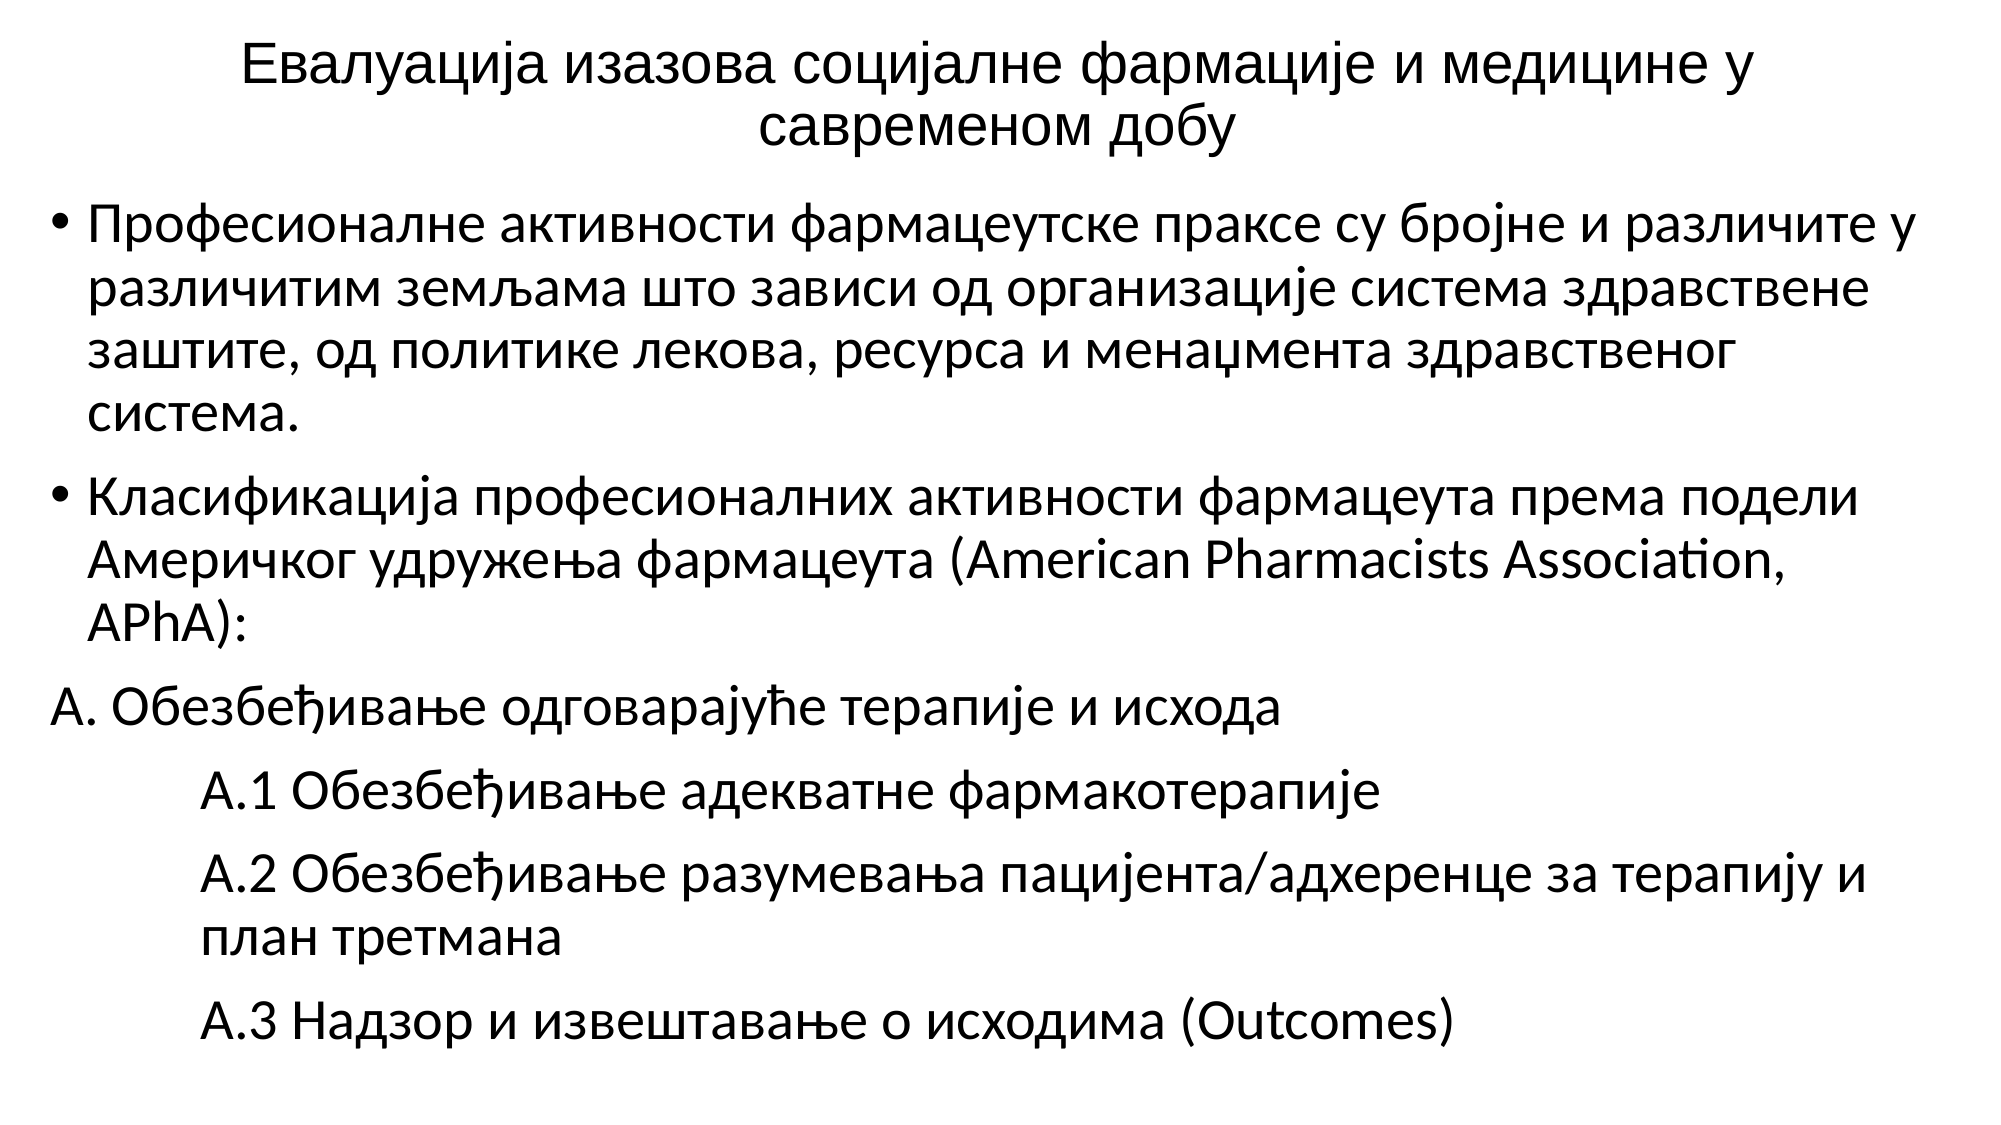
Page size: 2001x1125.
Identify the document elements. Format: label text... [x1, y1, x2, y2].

title Евалуација изазова социјалне фармације и медицине у савременом добу [135, 15, 1861, 176]
list Професионалне активности фармацеутске праксе су бројне и различите у различитим земљама што зависи од организације система здравствене заштите, од политике лекова, ресурса и менаџмента здравственог система. Класификација професионалних активности фармацеута према подели Америчког удружења фармацеута (American Pharmacists Association, APhA): А. Обезбеђивање одговарајуће терапије и исхода А.1 Обезбеђивање адекватне фармакотерапије А.2 Обезбеђивање разумевања пацијента/адхеренце за терапију и план третмана А.3 Надзор и извештавање о исходима (Outcomes) [35, 185, 1958, 1087]
